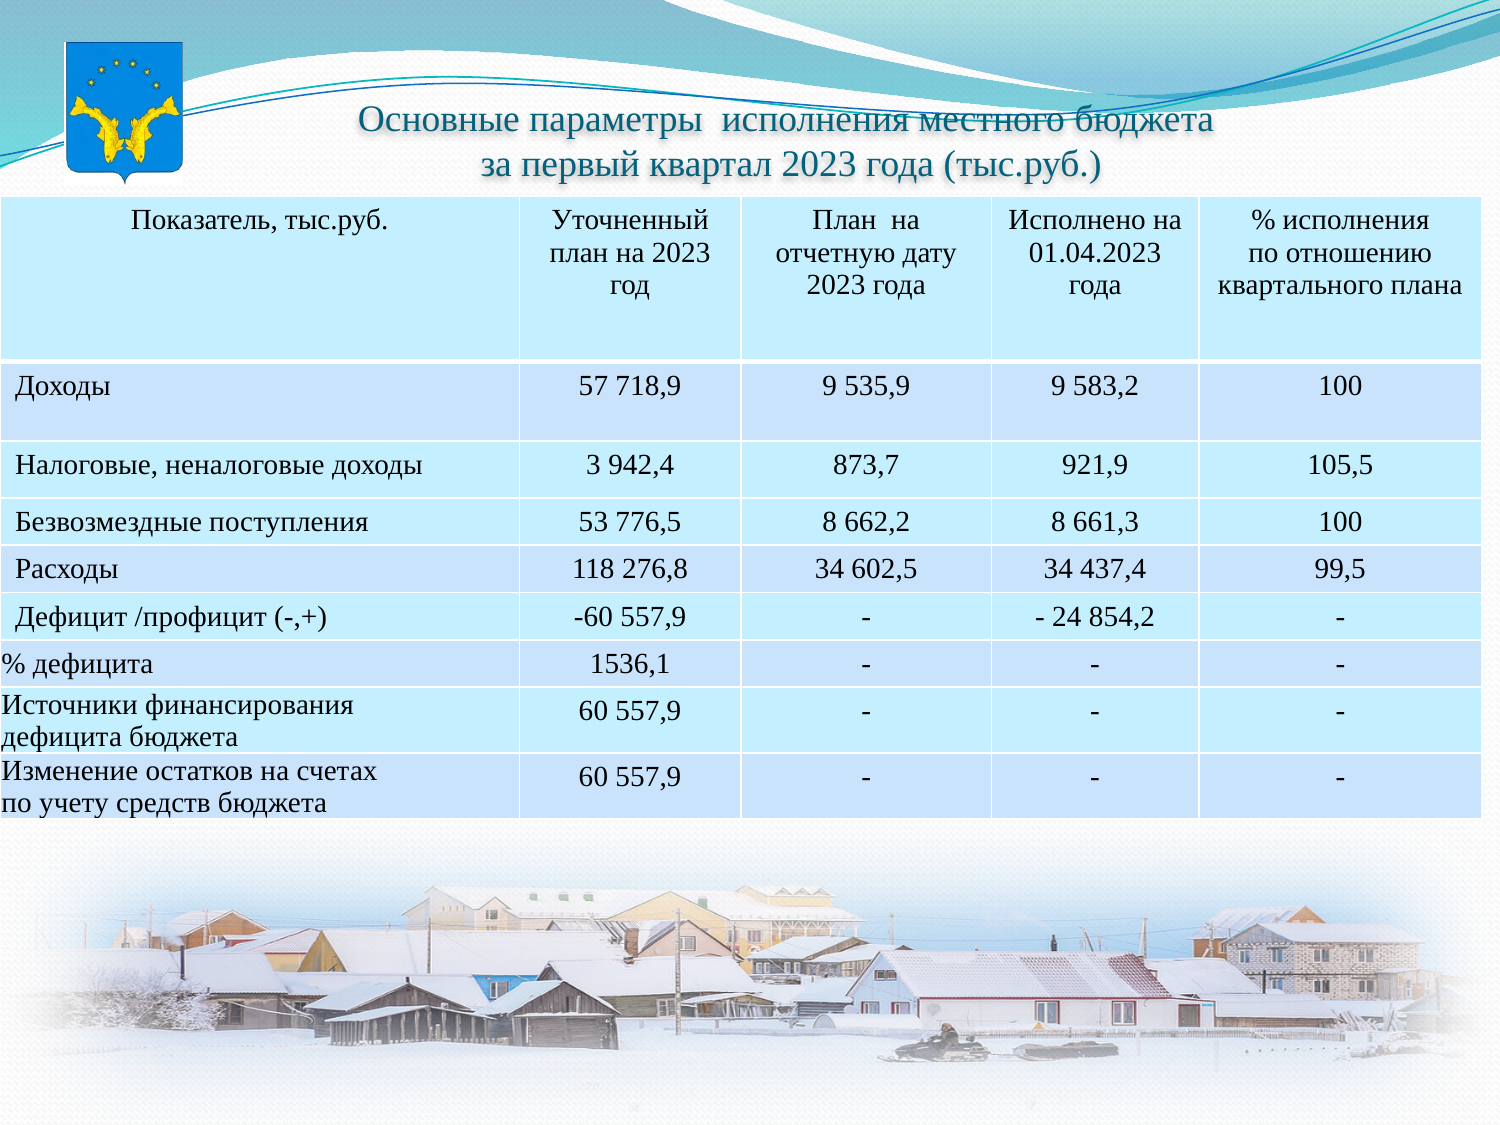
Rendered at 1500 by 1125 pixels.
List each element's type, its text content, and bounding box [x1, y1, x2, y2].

table_cell Налоговые, неналоговые доходы [1, 442, 519, 497]
table_cell Дефицит /профицит (-,+) [1, 593, 519, 639]
table_cell - [742, 641, 991, 686]
table_cell 105,5 [1200, 442, 1481, 497]
table_header % исполнения по отношению квартального плана [1200, 197, 1481, 359]
table_cell 118 276,8 [520, 546, 740, 592]
table_header Показатель, тыс.руб. [1, 197, 519, 359]
table_cell 60 557,9 [520, 688, 740, 752]
table_cell - [1200, 688, 1481, 752]
picture [0, 810, 1500, 1125]
table_cell - [992, 688, 1198, 752]
table_cell 100 [1200, 499, 1481, 544]
table_cell 53 776,5 [520, 499, 740, 544]
table_cell - [1200, 593, 1481, 639]
title Основные параметры исполнения местного бюджета за первый квартал 2023 года (тыс.руб.) [218, 101, 1365, 185]
table_cell Изменение остатков на счетах по учету средств бюджета [1, 754, 519, 809]
table_cell 9 583,2 [992, 364, 1198, 440]
table_cell Безвозмездные поступления [1, 499, 519, 544]
table_cell 99,5 [1200, 546, 1481, 592]
table_cell 873,7 [742, 442, 991, 497]
picture [64, 42, 184, 185]
table_cell 34 602,5 [742, 546, 991, 592]
table_cell 100 [1200, 364, 1481, 440]
table_header Исполнено на 01.04.2023 года [992, 197, 1198, 359]
table_cell - [992, 641, 1198, 686]
table_cell 8 661,3 [992, 499, 1198, 544]
table_cell - [742, 593, 991, 639]
table_cell - [1200, 754, 1481, 809]
table_cell 1536,1 [520, 641, 740, 686]
table_cell 57 718,9 [520, 364, 740, 440]
table_cell - [742, 688, 991, 752]
table_cell 60 557,9 [520, 754, 740, 809]
table_cell % дефицита [1, 641, 519, 686]
table_cell -60 557,9 [520, 593, 740, 639]
table_cell - [992, 754, 1198, 809]
table_cell 921,9 [992, 442, 1198, 497]
table_cell Расходы [1, 546, 519, 592]
table_cell 3 942,4 [520, 442, 740, 497]
table_header План на отчетную дату 2023 года [742, 197, 991, 359]
table_cell 34 437,4 [992, 546, 1198, 592]
table_header Уточненный план на 2023 год [520, 197, 740, 359]
table_cell 9 535,9 [742, 364, 991, 440]
table_cell - [742, 754, 991, 809]
table_cell - 24 854,2 [992, 593, 1198, 639]
table_cell - [1200, 641, 1481, 686]
table_cell 8 662,2 [742, 499, 991, 544]
table_cell Источники финансирования дефицита бюджета [1, 688, 519, 752]
table_cell Доходы [1, 364, 519, 440]
